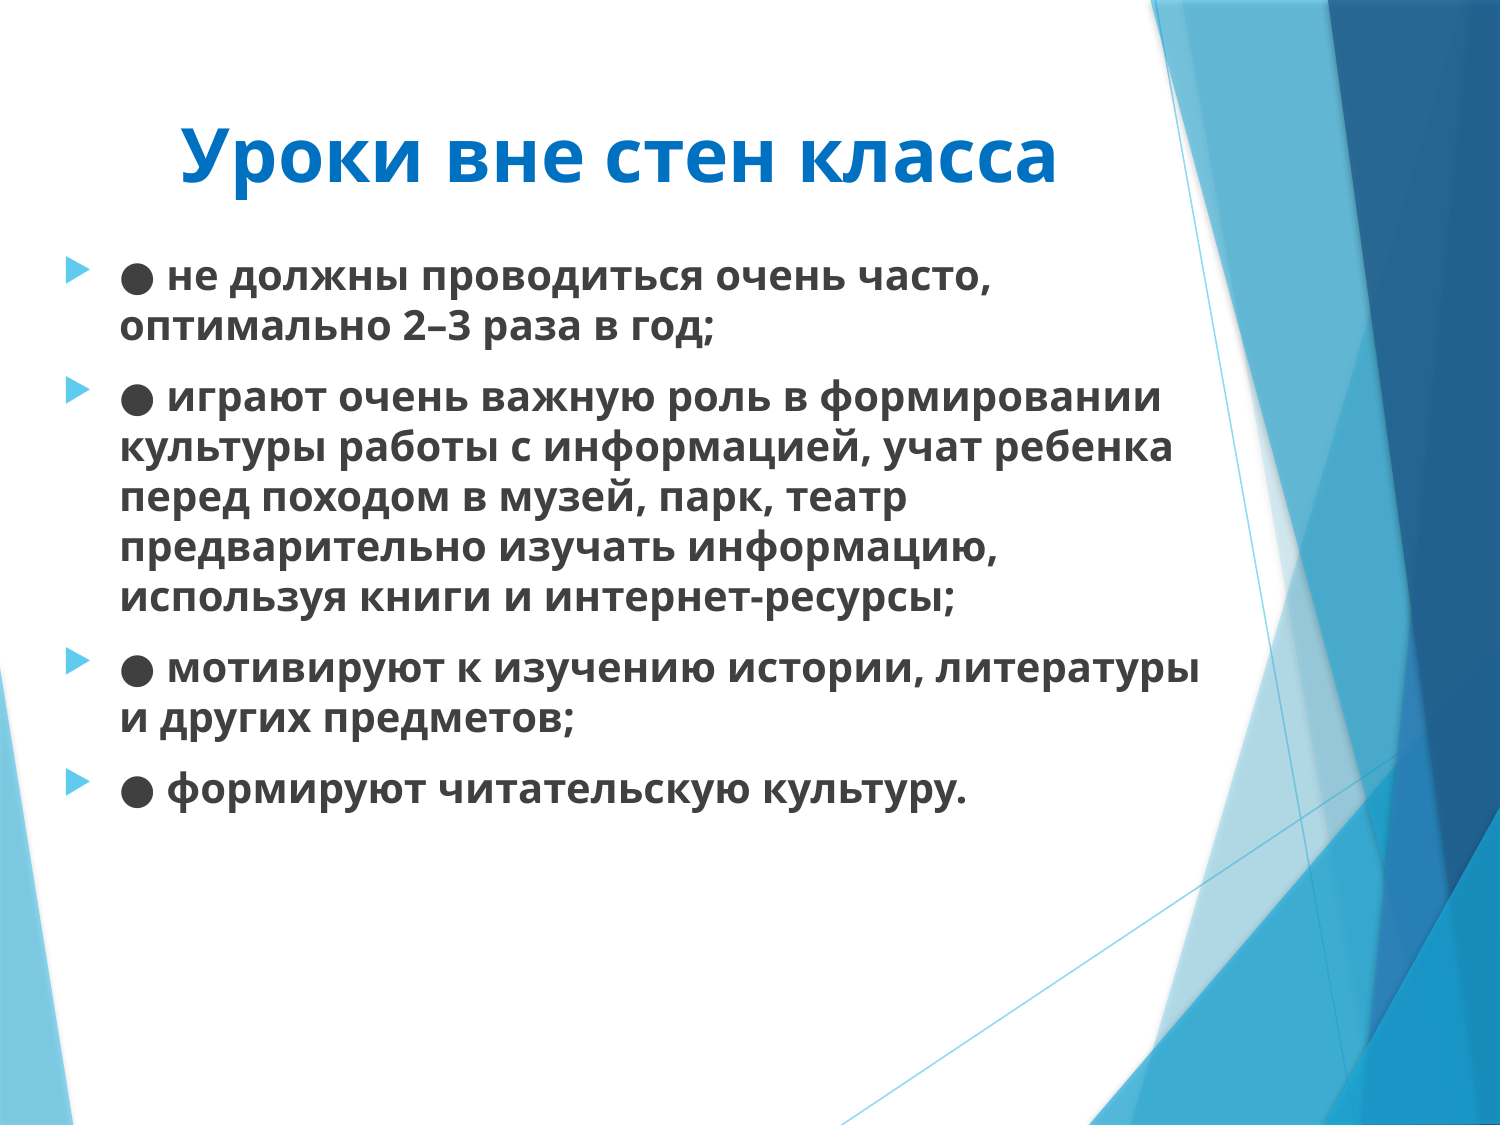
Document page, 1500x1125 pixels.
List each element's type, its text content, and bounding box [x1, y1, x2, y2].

title Уроки вне стен класса [99, 99, 1142, 209]
list ● не должны проводиться очень часто, оптимально 2–3 раза в год; ● играют очень важную роль в формировании культуры работы с информацией, учат ребенка перед походом в музей, парк, театр предварительно изучать информацию, используя книги и интернет-ресурсы; ● мотивируют к изучению истории, литературы и других предметов; ● формируют читательскую культуру. [47, 241, 1244, 991]
